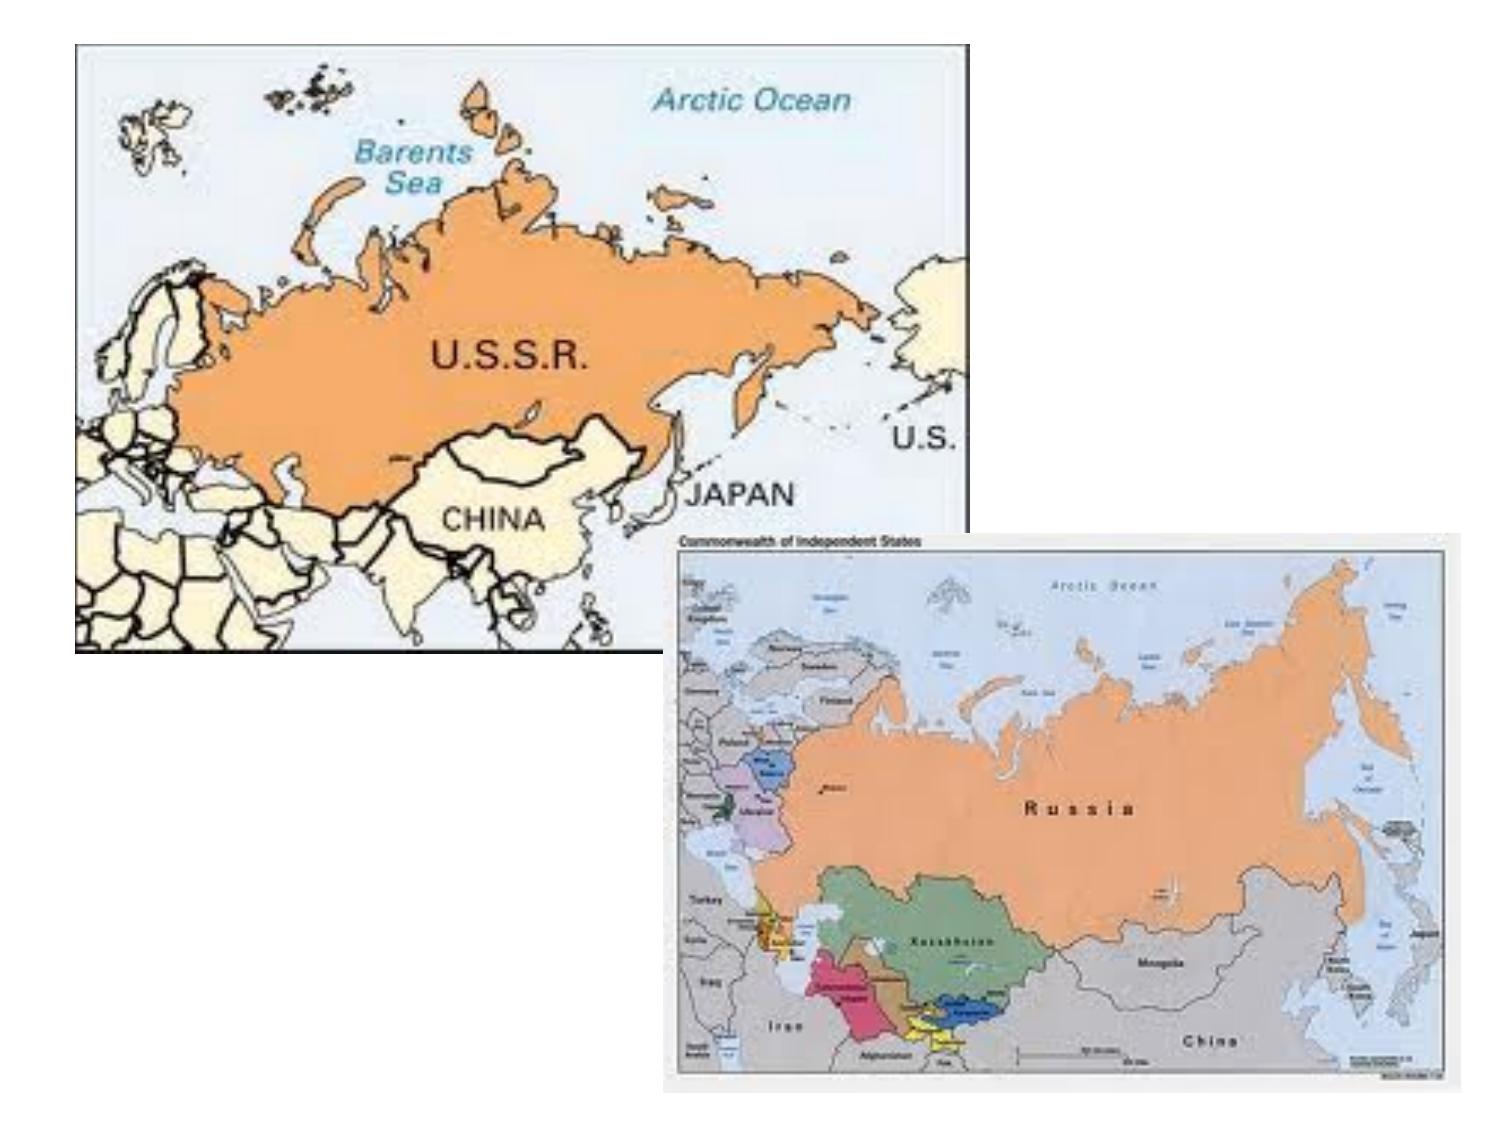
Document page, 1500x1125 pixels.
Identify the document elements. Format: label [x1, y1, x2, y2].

picture [74, 44, 1462, 1094]
